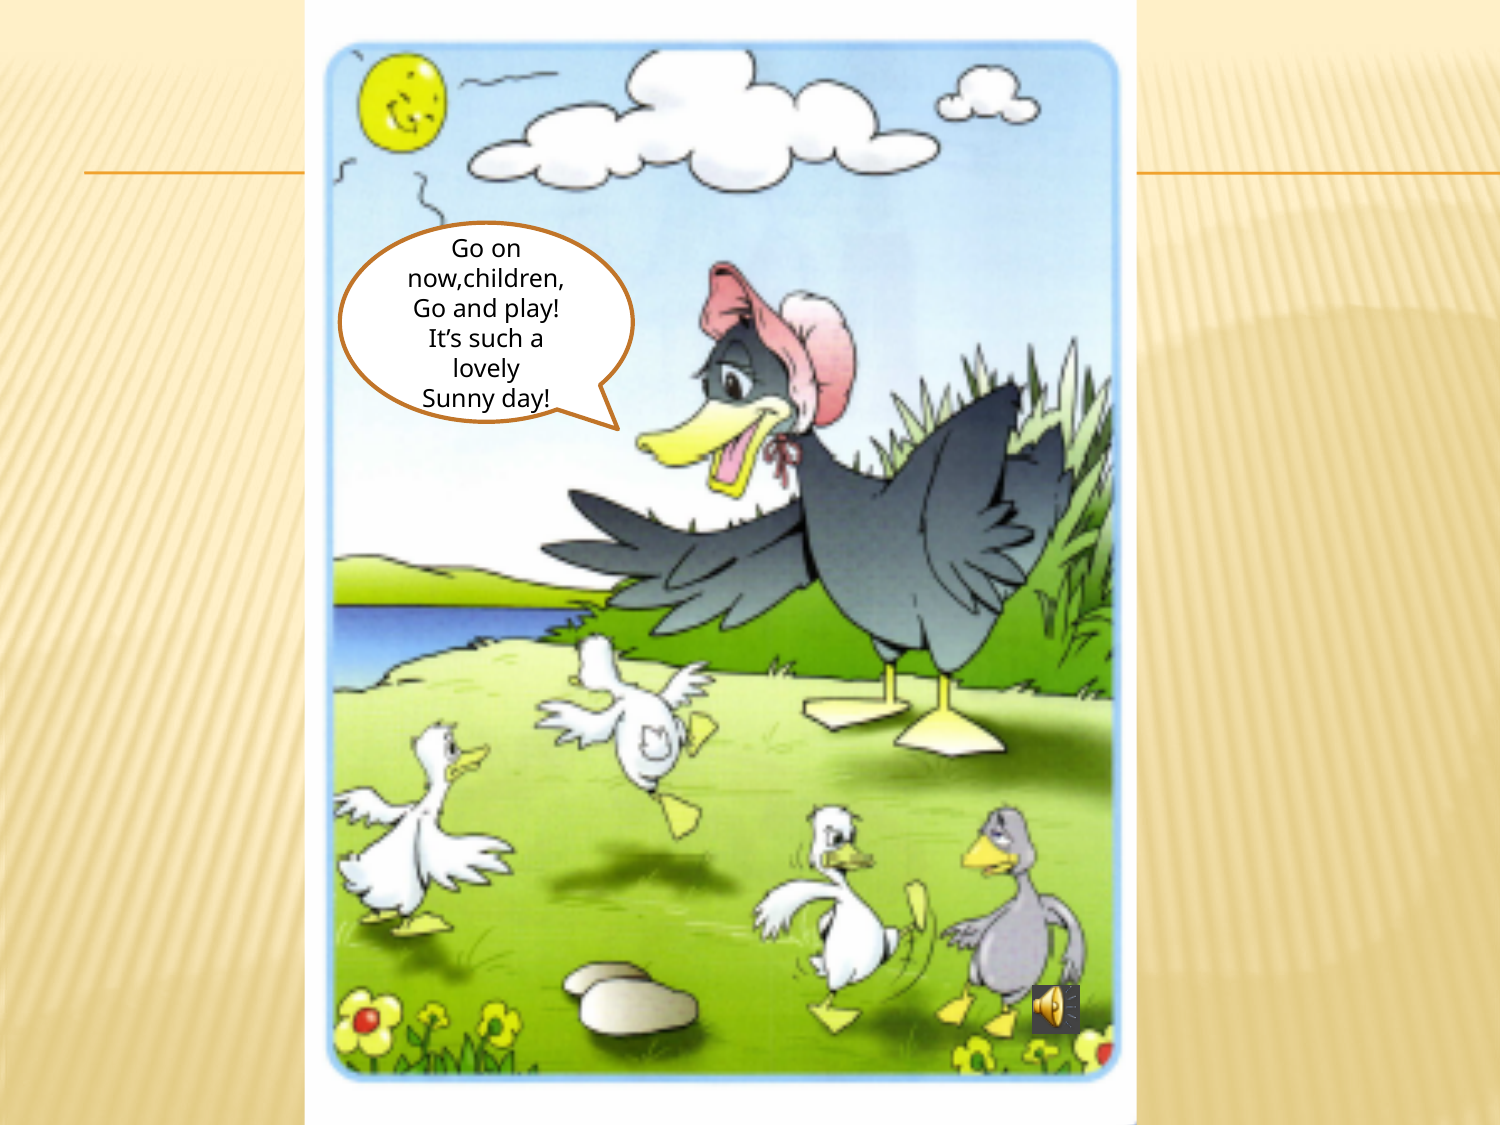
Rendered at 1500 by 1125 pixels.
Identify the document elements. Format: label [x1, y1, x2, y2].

picture [304, 0, 1137, 1125]
